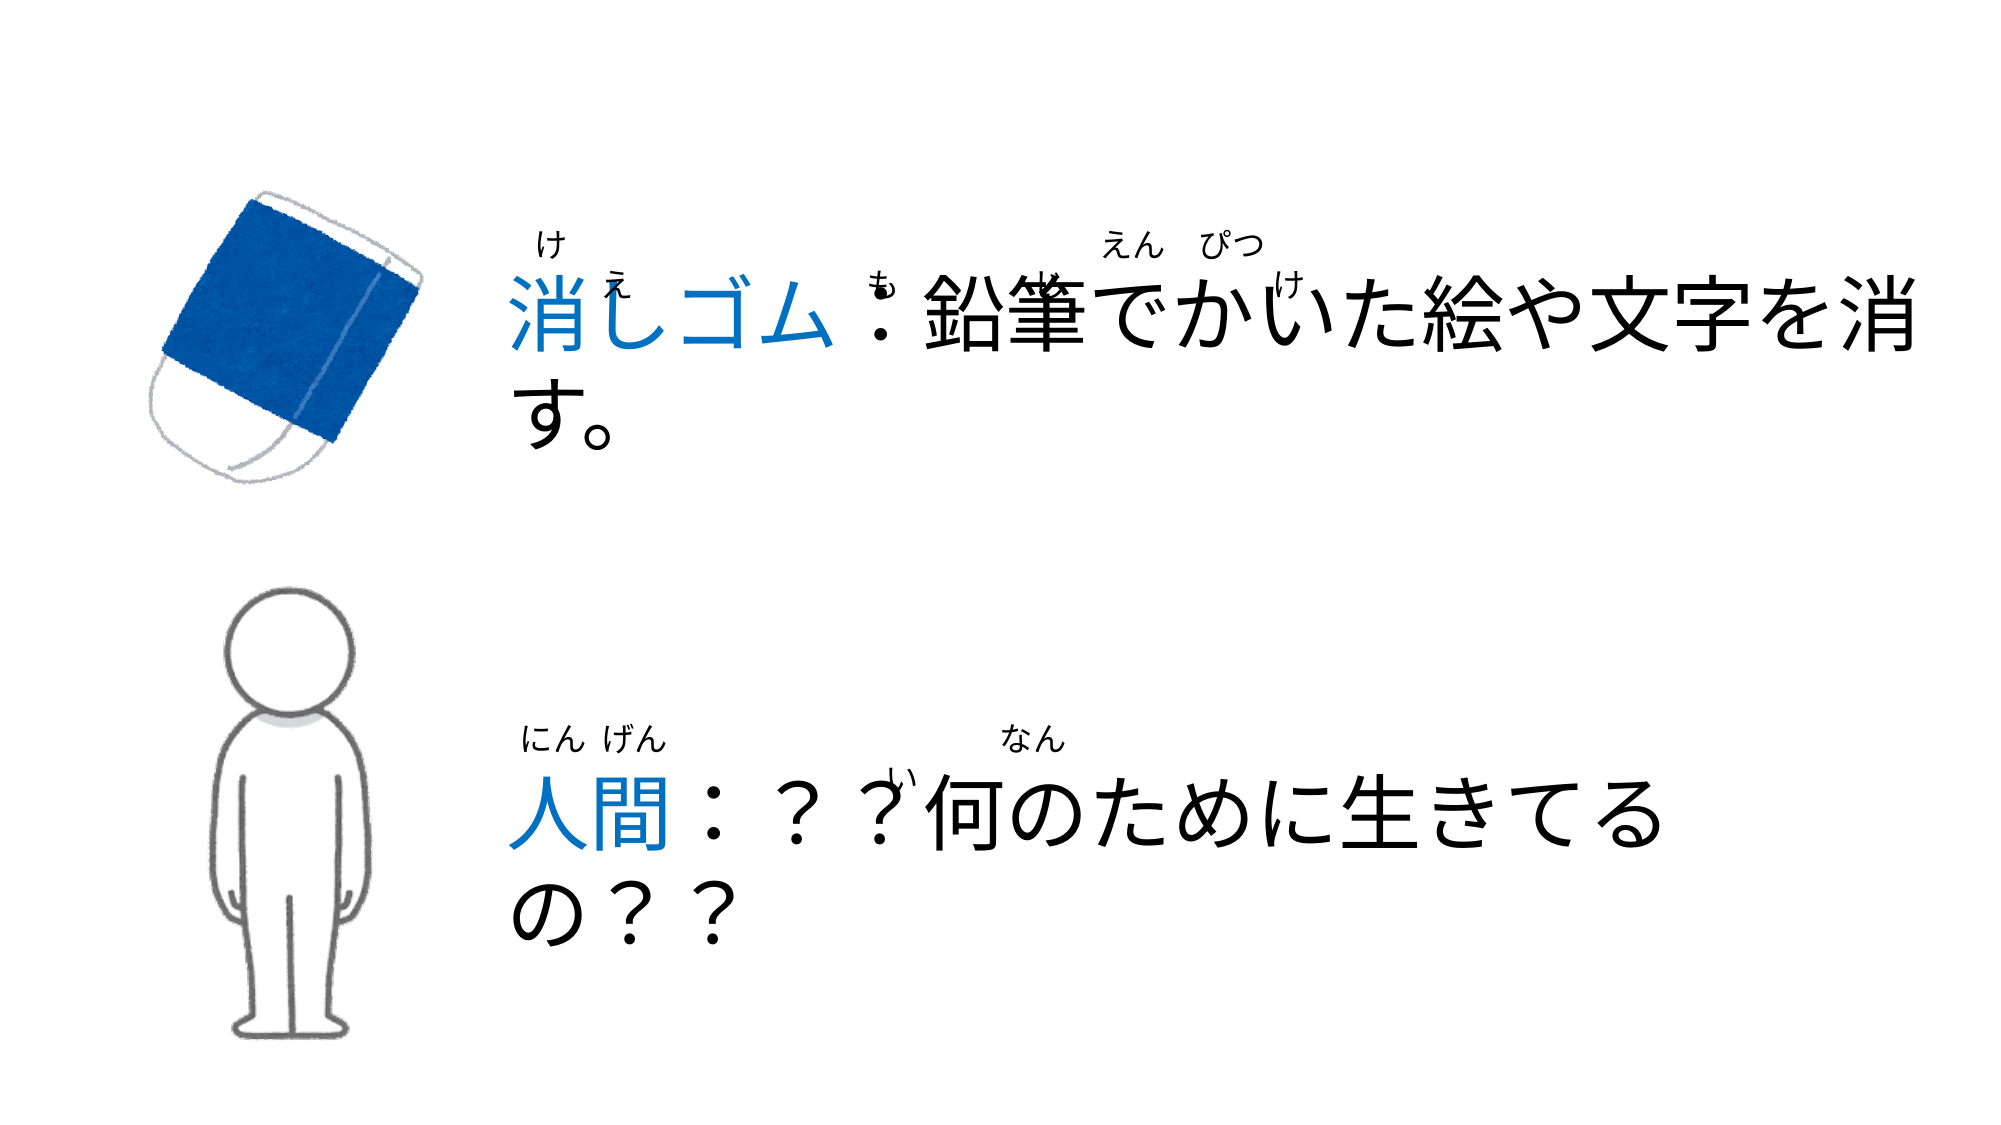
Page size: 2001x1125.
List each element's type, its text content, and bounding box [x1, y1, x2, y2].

text_box 人間：？？何のために生きてるの？？ [491, 754, 1867, 969]
text_box 消しゴム：鉛筆でかいた絵や文字を消す。 [491, 254, 1942, 470]
text_box にん げん なん い [505, 710, 1363, 805]
picture [142, 184, 431, 497]
picture [155, 579, 431, 1049]
text_box け えん ぴつ え も じ け [519, 216, 1871, 312]
